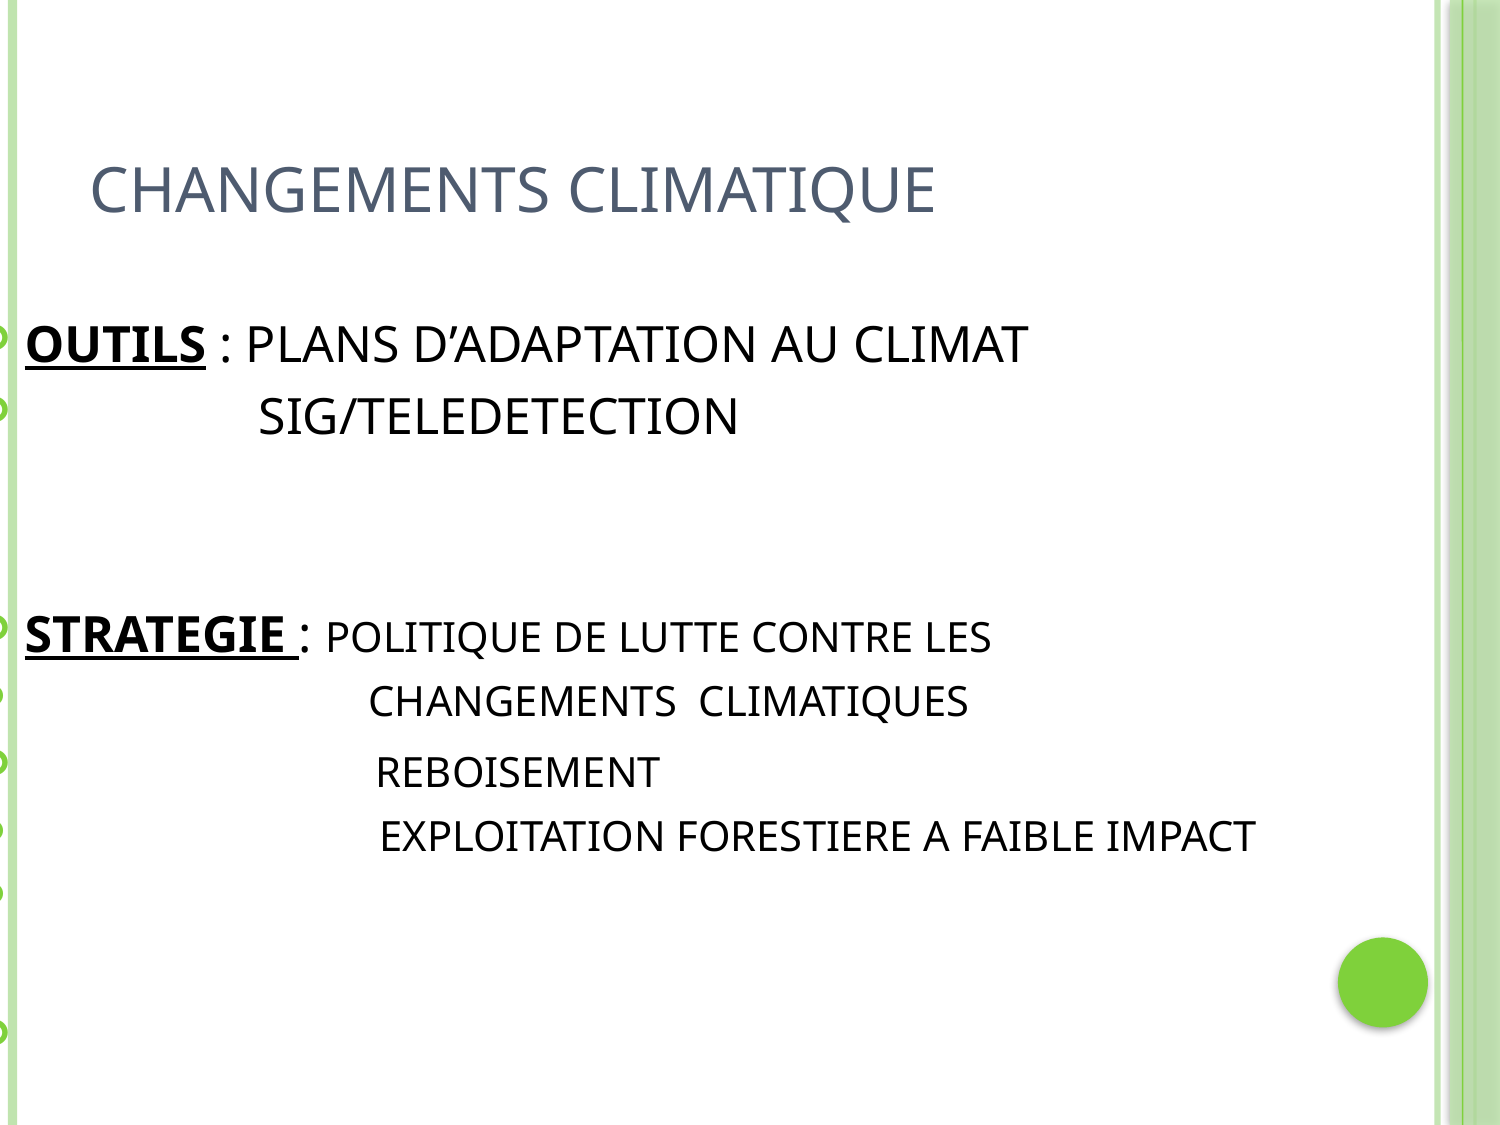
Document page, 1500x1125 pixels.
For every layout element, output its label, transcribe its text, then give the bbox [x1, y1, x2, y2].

list OUTILS : PLANS D’ADAPTATION AU CLIMAT SIG/TELEDETECTION STRATEGIE : POLITIQUE DE LUTTE CONTRE LES CHANGEMENTS CLIMATIQUES REBOISEMENT EXPLOITATION FORESTIERE A FAIBLE IMPACT [0, 304, 1500, 1125]
title CHANGEMENTS CLIMATIQUE [75, 45, 1300, 233]
